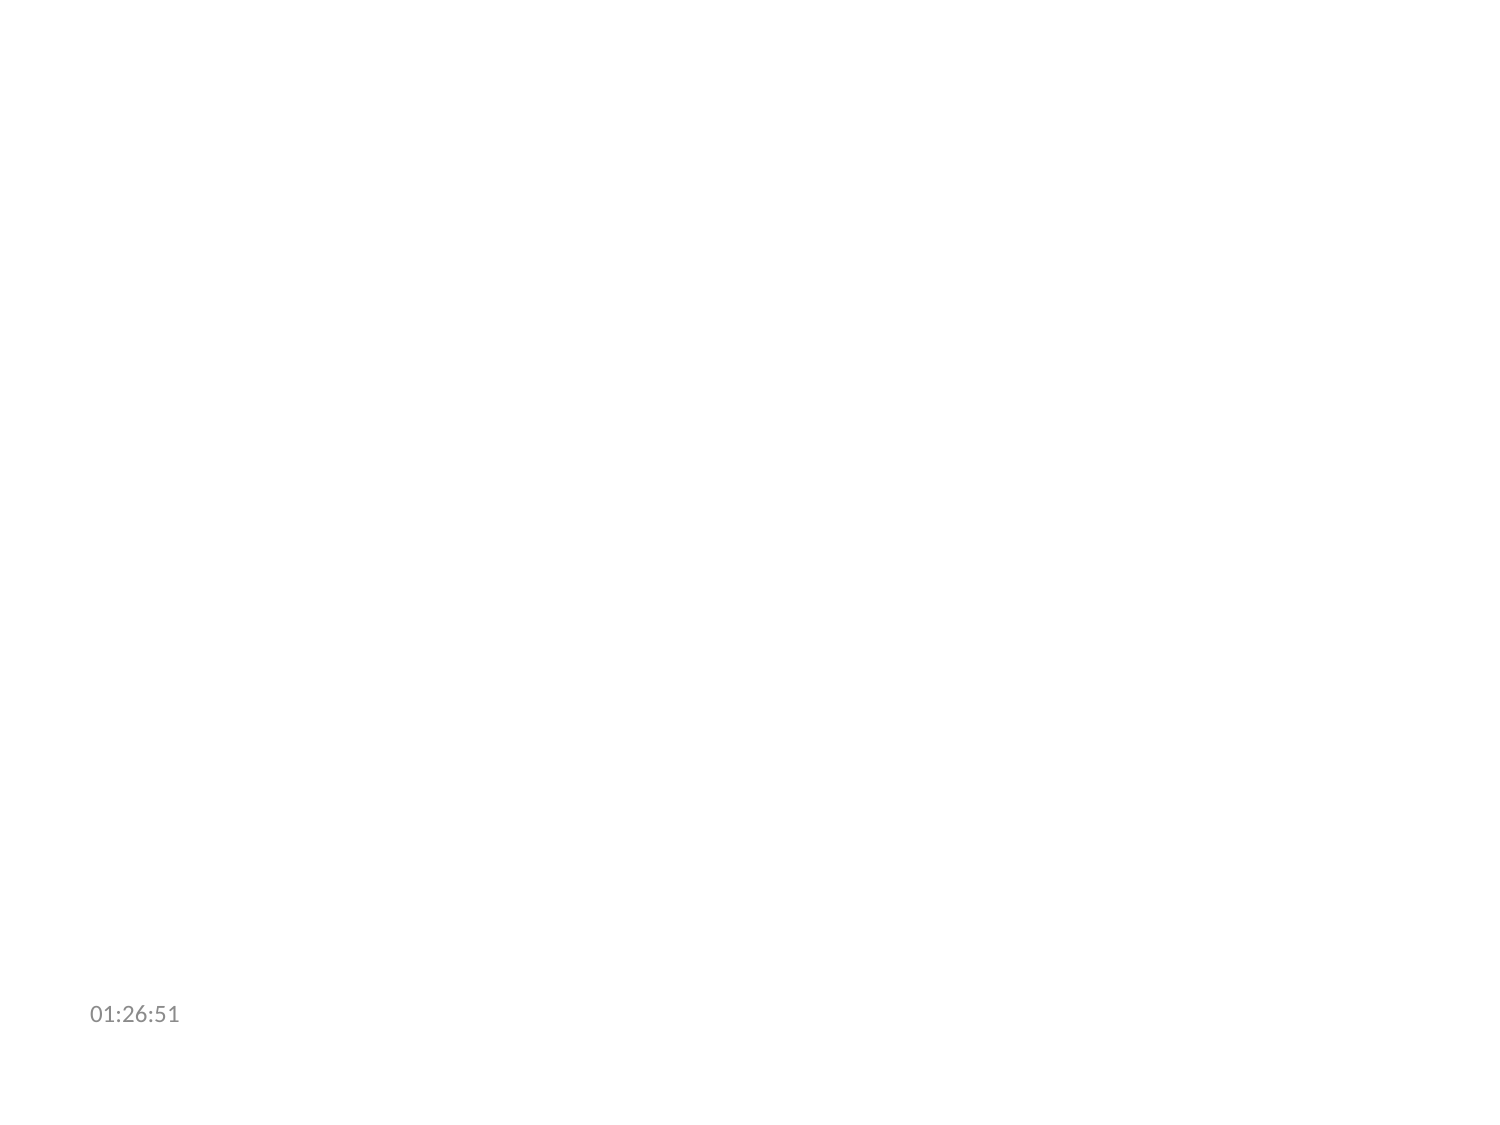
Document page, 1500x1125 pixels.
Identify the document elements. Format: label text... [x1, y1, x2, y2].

text_box 15:35:09 [75, 982, 425, 1043]
